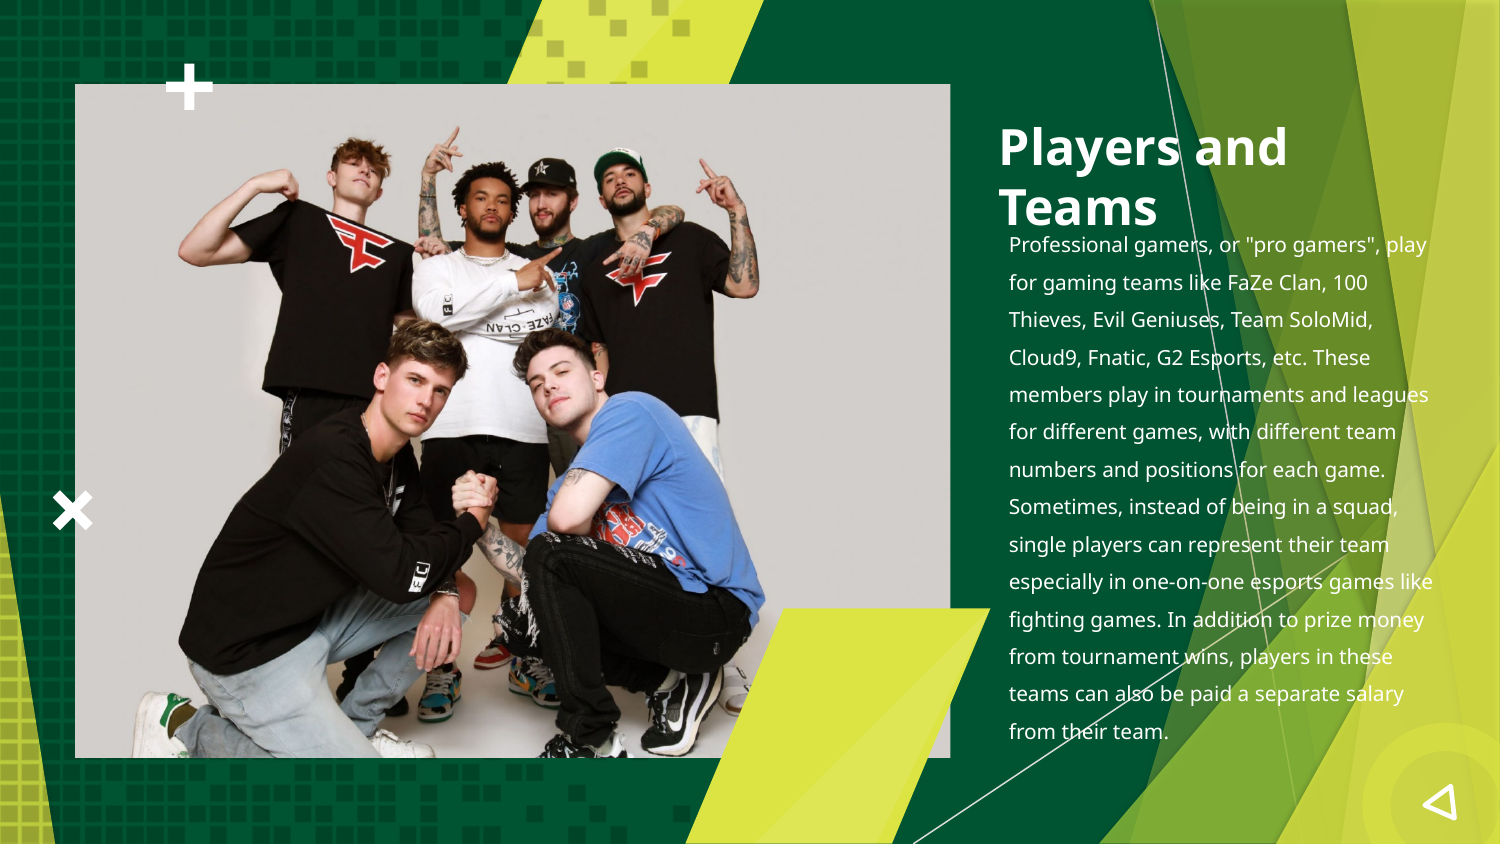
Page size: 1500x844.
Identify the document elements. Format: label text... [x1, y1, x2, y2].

picture [0, 0, 951, 844]
text_box [1360, 721, 1500, 844]
text_box Players and Teams [984, 107, 1446, 243]
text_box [684, 607, 991, 844]
text_box [1423, 784, 1457, 820]
text_box Professional gamers, or "pro gamers", play for gaming teams like FaZe Clan, 100 Thieves, Evil Geniuses, Team SoloMid, Cloud9, Fnatic, G2 Esports, etc. These members play in tournaments and leagues for different games, with different team numbers and positions for each game. Sometimes, instead of being in a squad, single players can represent their team especially in one-on-one esports games like fighting games. In addition to prize money from tournament wins, players in these teams can also be paid a separate salary from their team. [1008, 219, 1434, 744]
